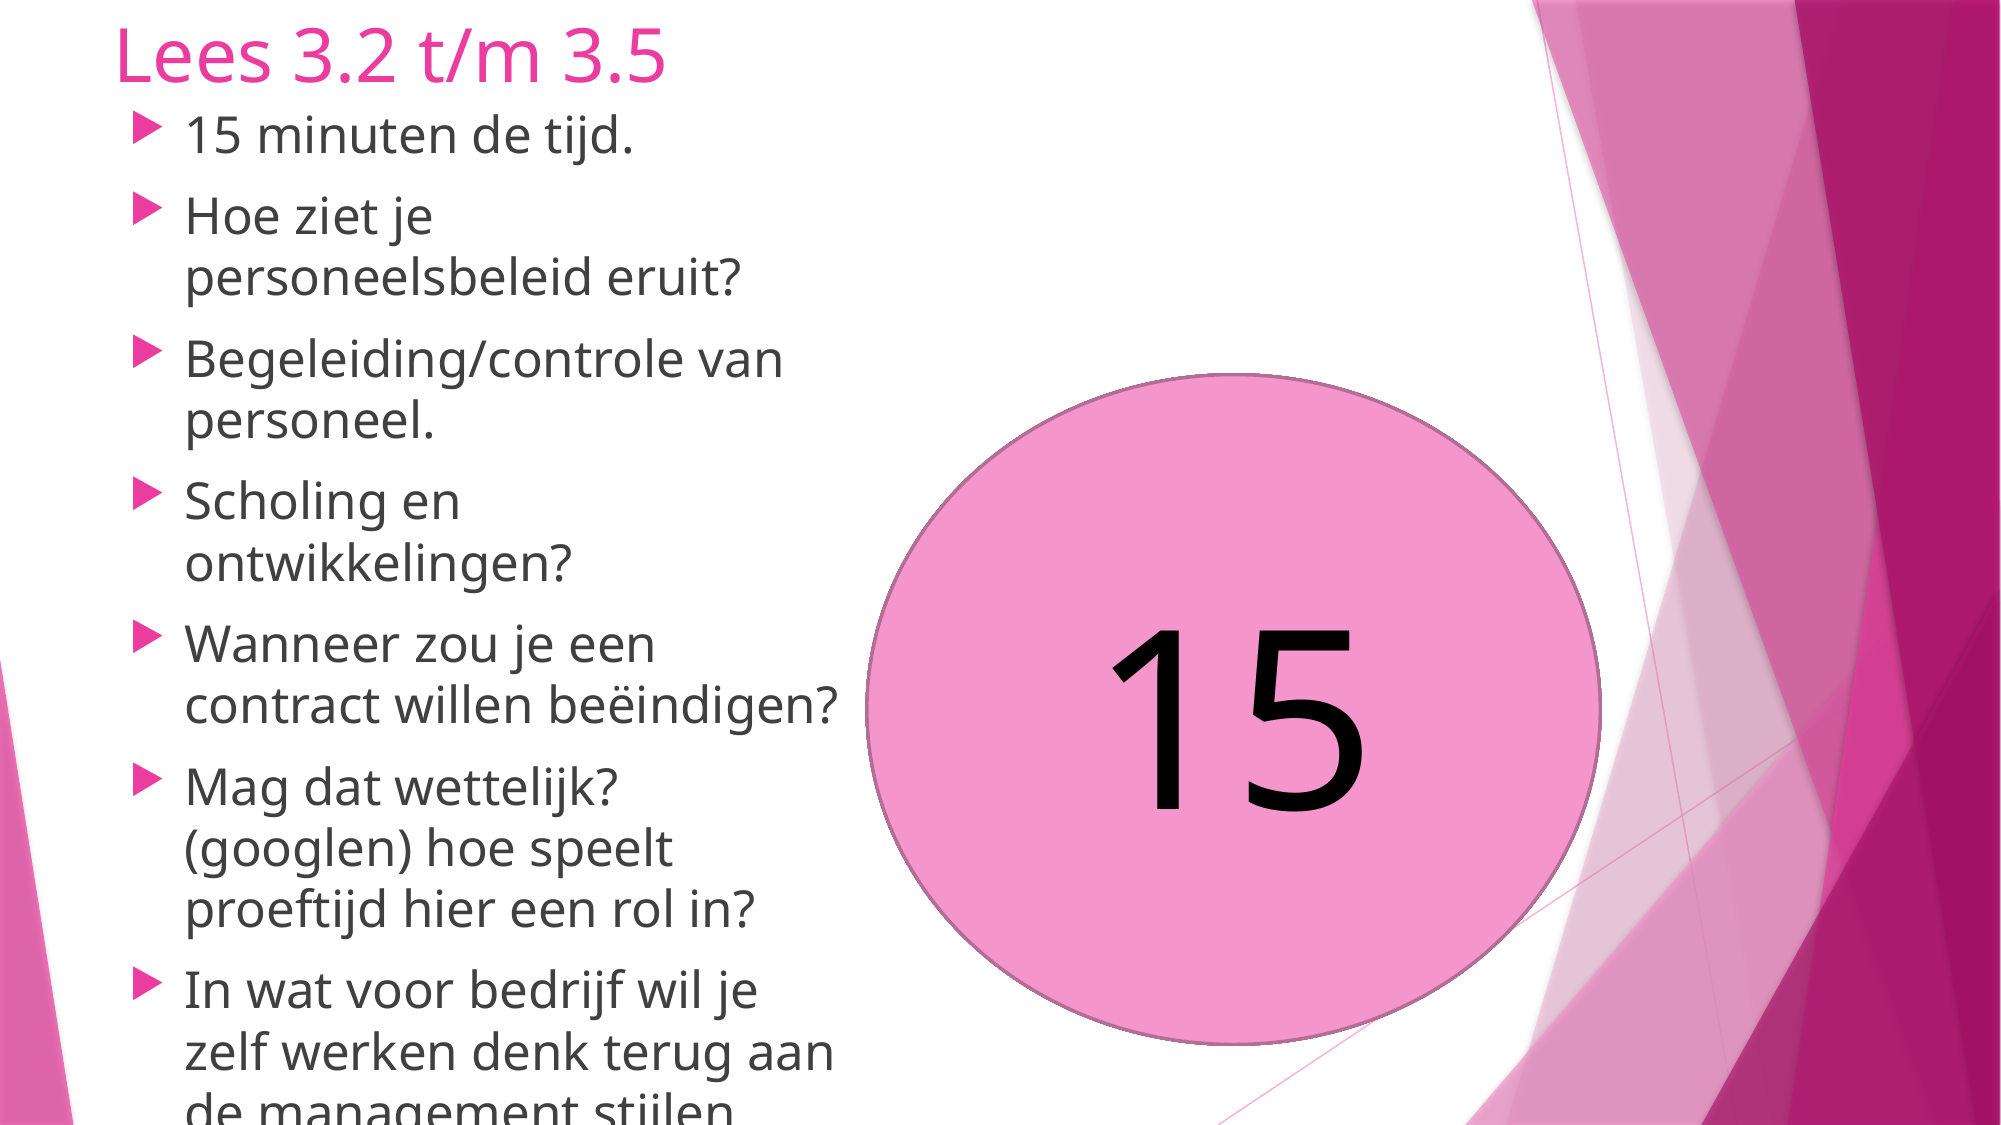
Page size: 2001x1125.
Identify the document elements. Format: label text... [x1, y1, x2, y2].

list 15 minuten de tijd. Hoe ziet je personeelsbeleid eruit? Begeleiding/controle van personeel. Scholing en ontwikkelingen? Wanneer zou je een contract willen beëindigen? Mag dat wettelijk? (googlen) hoe speelt proeftijd hier een rol in? In wat voor bedrijf wil je zelf werken denk terug aan de management stijlen [114, 94, 868, 1125]
text_box 15 [865, 373, 1602, 1046]
title Lees 3.2 t/m 3.5 [98, 0, 1510, 267]
